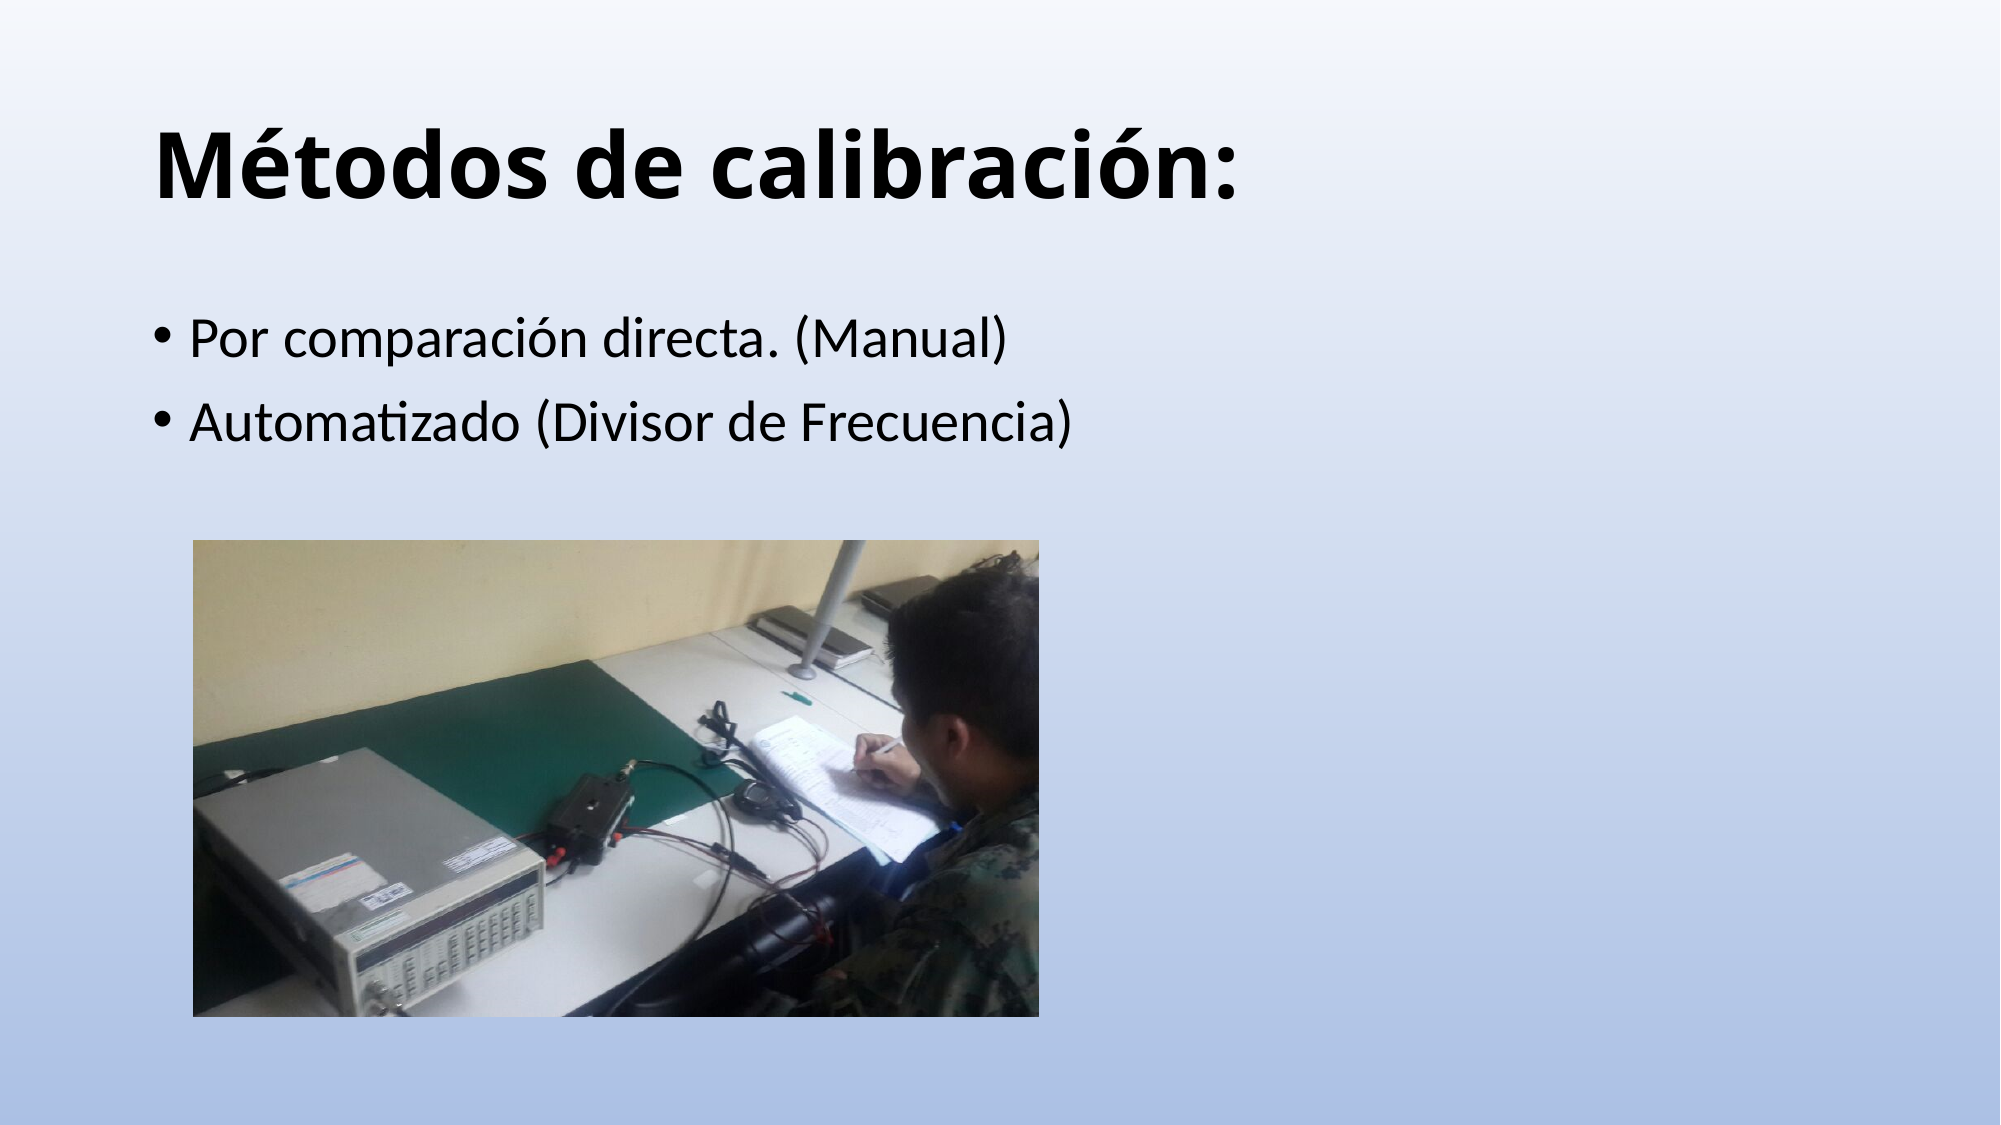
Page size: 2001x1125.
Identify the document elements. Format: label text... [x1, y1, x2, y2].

list Por comparación directa. (Manual) Automatizado (Divisor de Frecuencia) [137, 299, 1863, 1014]
picture [193, 540, 1039, 1017]
title Métodos de calibración: [137, 59, 1863, 278]
